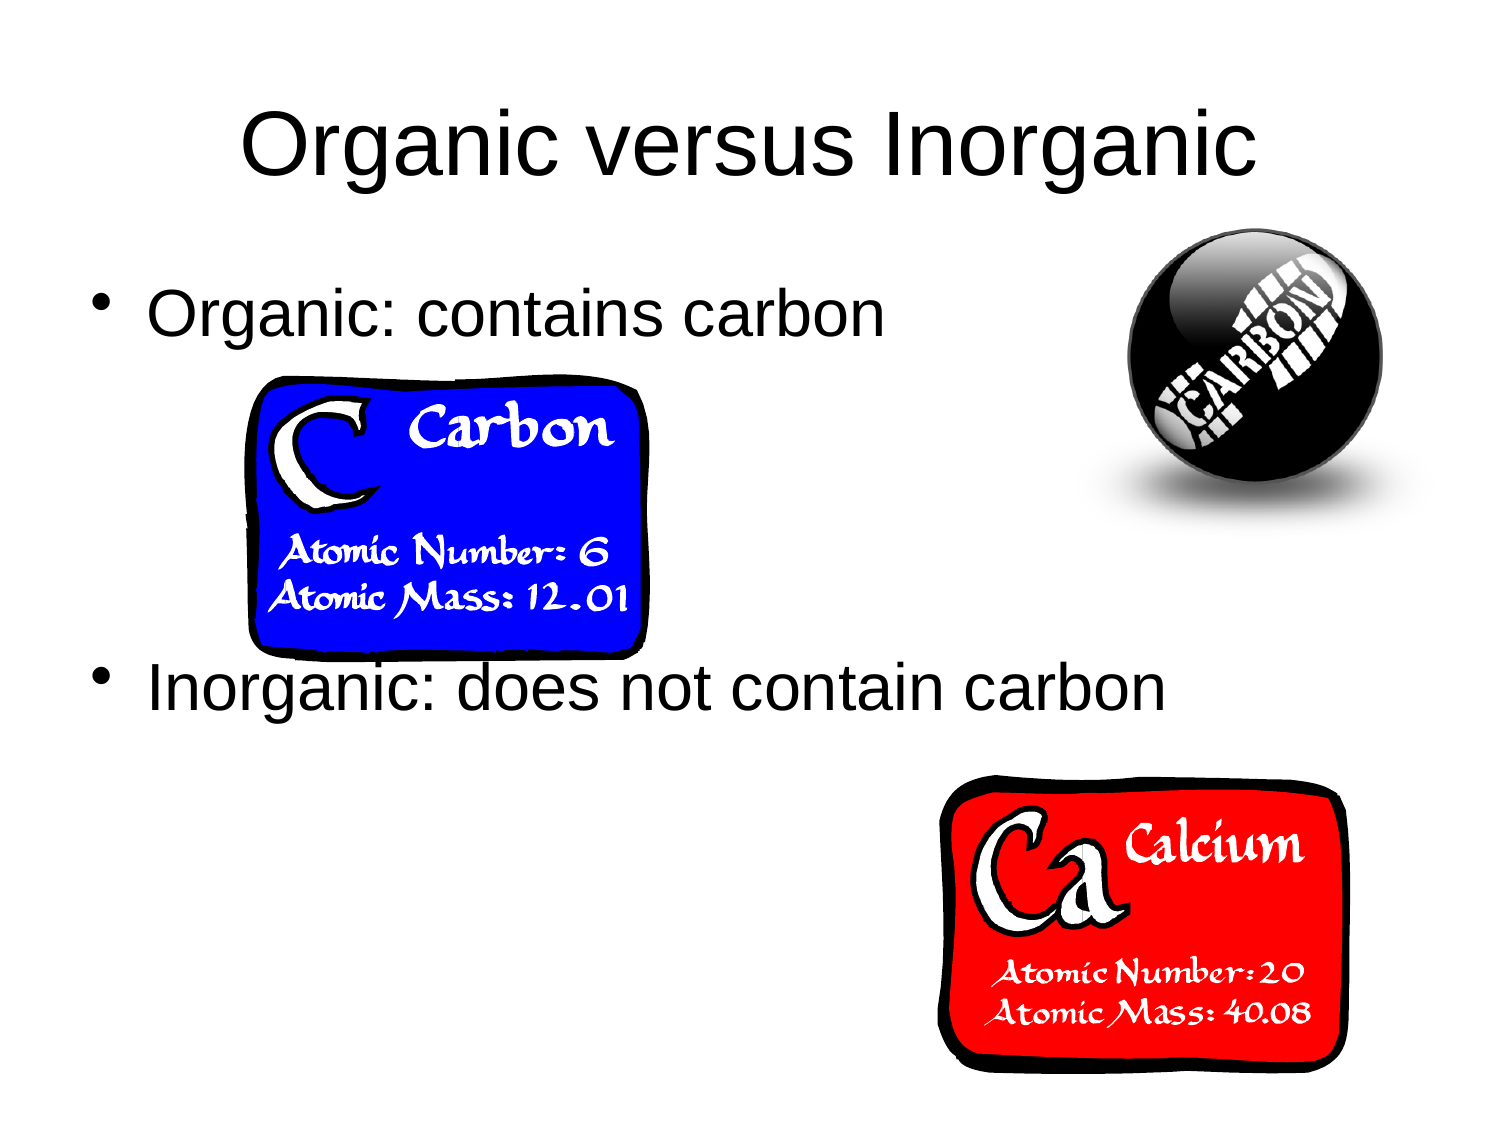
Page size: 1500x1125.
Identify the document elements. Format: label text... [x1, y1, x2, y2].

picture [937, 774, 1358, 1075]
title Organic versus Inorganic [75, 45, 1425, 233]
list Organic: contains carbon Inorganic: does not contain carbon [75, 262, 1425, 1005]
picture [1074, 224, 1434, 538]
picture [237, 362, 658, 663]
